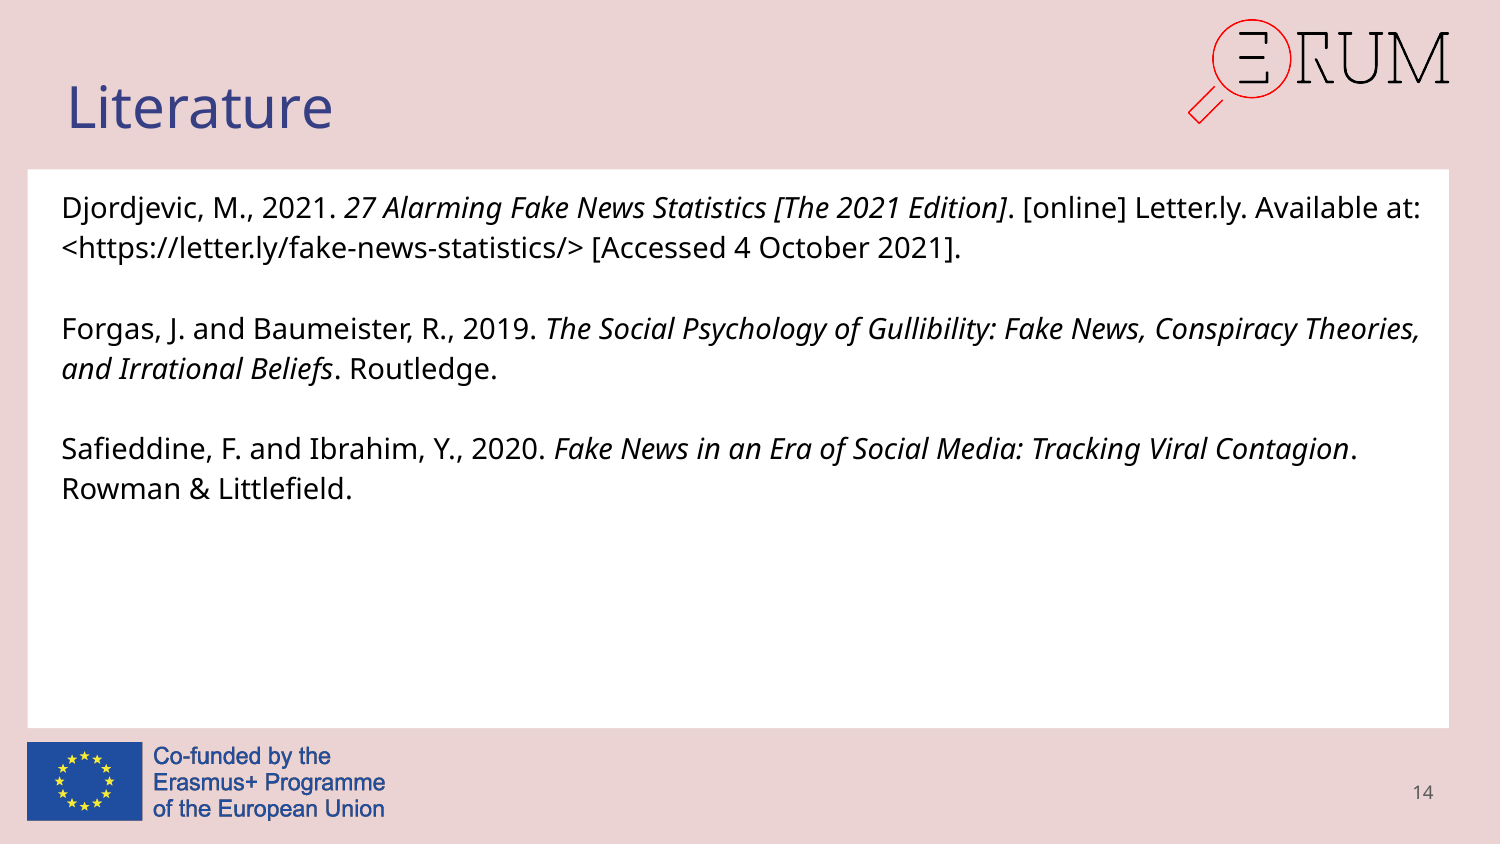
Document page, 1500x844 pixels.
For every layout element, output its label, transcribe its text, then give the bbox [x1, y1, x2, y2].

picture [27, 742, 385, 821]
slide_number 14 [1358, 761, 1449, 826]
title Literature [51, 55, 1168, 150]
list Djordjevic, M., 2021. 27 Alarming Fake News Statistics [The 2021 Edition]. [online] Letter.ly. Available at: <https://letter.ly/fake-news-statistics/> [Accessed 4 October 2021]. Forgas, J. and Baumeister, R., 2019. The Social Psychology of Gullibility: Fake News, Conspiracy Theories, and Irrational Beliefs. Routledge. Safieddine, F. and Ibrahim, Y., 2020. Fake News in an Era of Social Media: Tracking Viral Contagion. Rowman & Littlefield. [27, 169, 1449, 729]
picture [1136, 0, 1500, 137]
